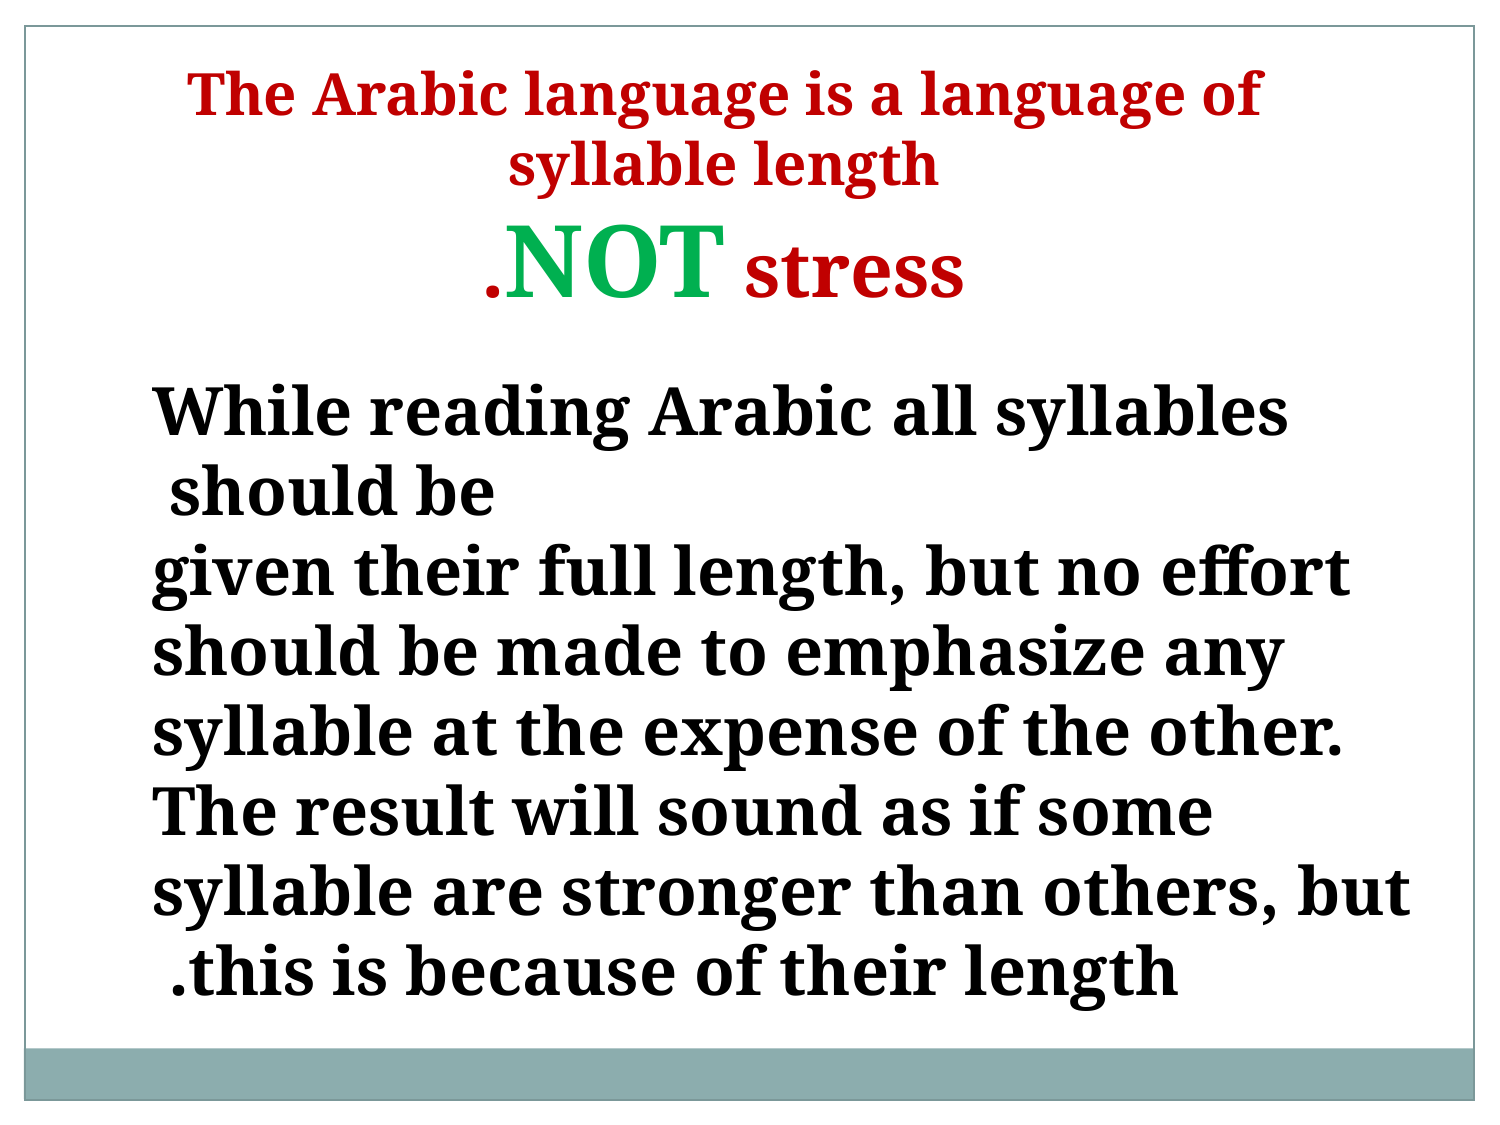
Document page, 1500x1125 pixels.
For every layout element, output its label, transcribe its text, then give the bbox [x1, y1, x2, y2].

text_box While reading Arabic all syllables should be given their full length, but no effort should be made to emphasize any syllable at the expense of the other. The result will sound as if some syllable are stronger than others, but this is because of their length. [137, 361, 1437, 1017]
text_box The Arabic language is a language of syllable length NOT stress. [74, 50, 1375, 325]
